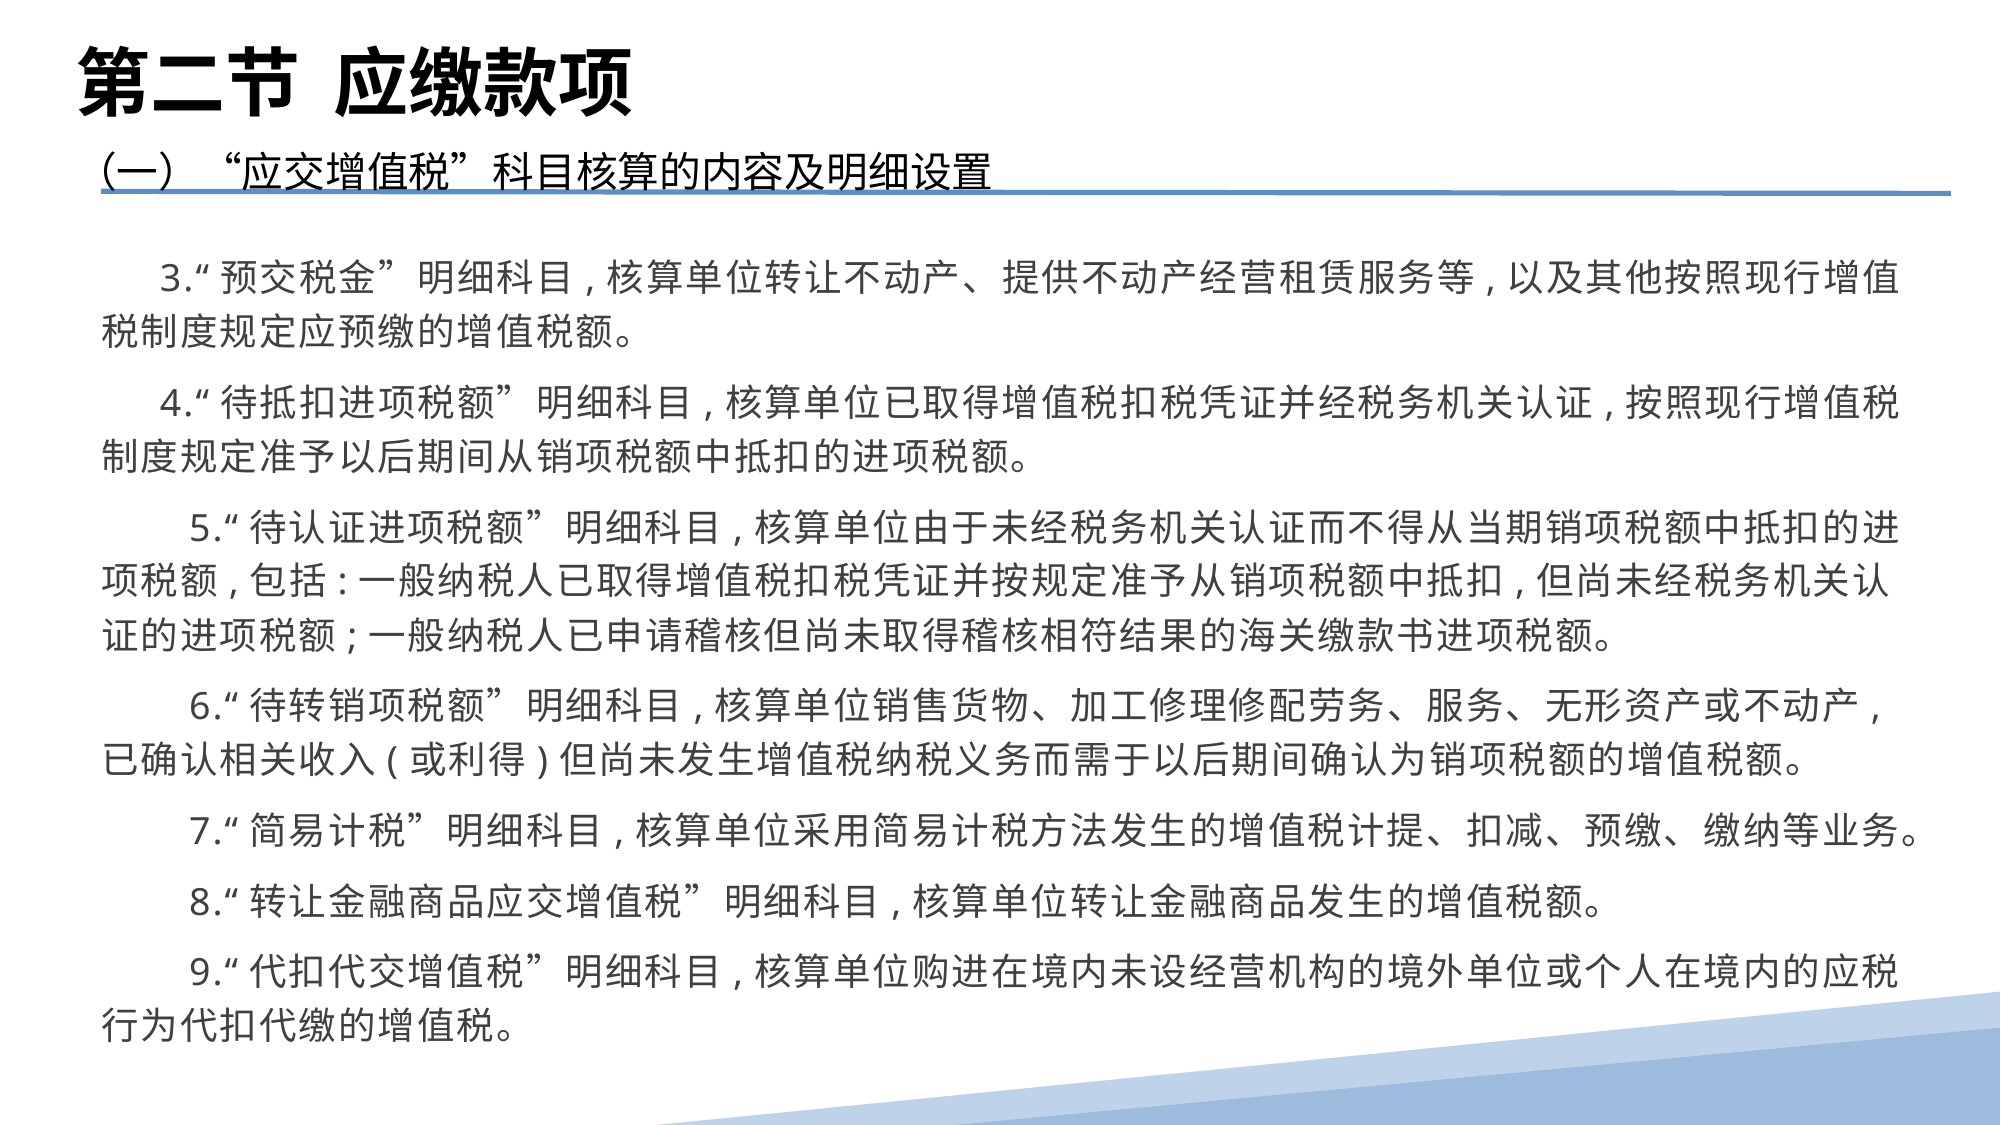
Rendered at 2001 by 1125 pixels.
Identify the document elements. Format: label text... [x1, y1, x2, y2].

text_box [656, 991, 2000, 1125]
text_box 第二节 应缴款项 [75, 24, 1925, 125]
text_box （一）“应交增值税”科目核算的内容及明细设置 [75, 136, 1775, 200]
text_box 3.“预交税金”明细科目,核算单位转让不动产、提供不动产经营租赁服务等,以及其他按照现行增值税制度规定应预缴的增值税额。 4.“待抵扣进项税额”明细科目,核算单位已取得增值税扣税凭证并经税务机关认证,按照现行增值税制度规定准予以后期间从销项税额中抵扣的进项税额。 5.“待认证进项税额”明细科目,核算单位由于未经税务机关认证而不得从当期销项税额中抵扣的进项税额,包括:一般纳税人已取得增值税扣税凭证并按规定准予从销项税额中抵扣,但尚未经税务机关认证的进项税额;一般纳税人已申请稽核但尚未取得稽核相符结果的海关缴款书进项税额。 6.“待转销项税额”明细科目,核算单位销售货物、加工修理修配劳务、服务、无形资产或不动产,已确认相关收入(或利得)但尚未发生增值税纳税义务而需于以后期间确认为销项税额的增值税额。 7.“简易计税”明细科目,核算单位采用简易计税方法发生的增值税计提、扣减、预缴、缴纳等业务。 8.“转让金融商品应交增值税”明细科目,核算单位转让金融商品发生的增值税额。 9.“代扣代交增值税”明细科目,核算单位购进在境内未设经营机构的境外单位或个人在境内的应税行为代扣代缴的增值税。 [90, 210, 1925, 1082]
